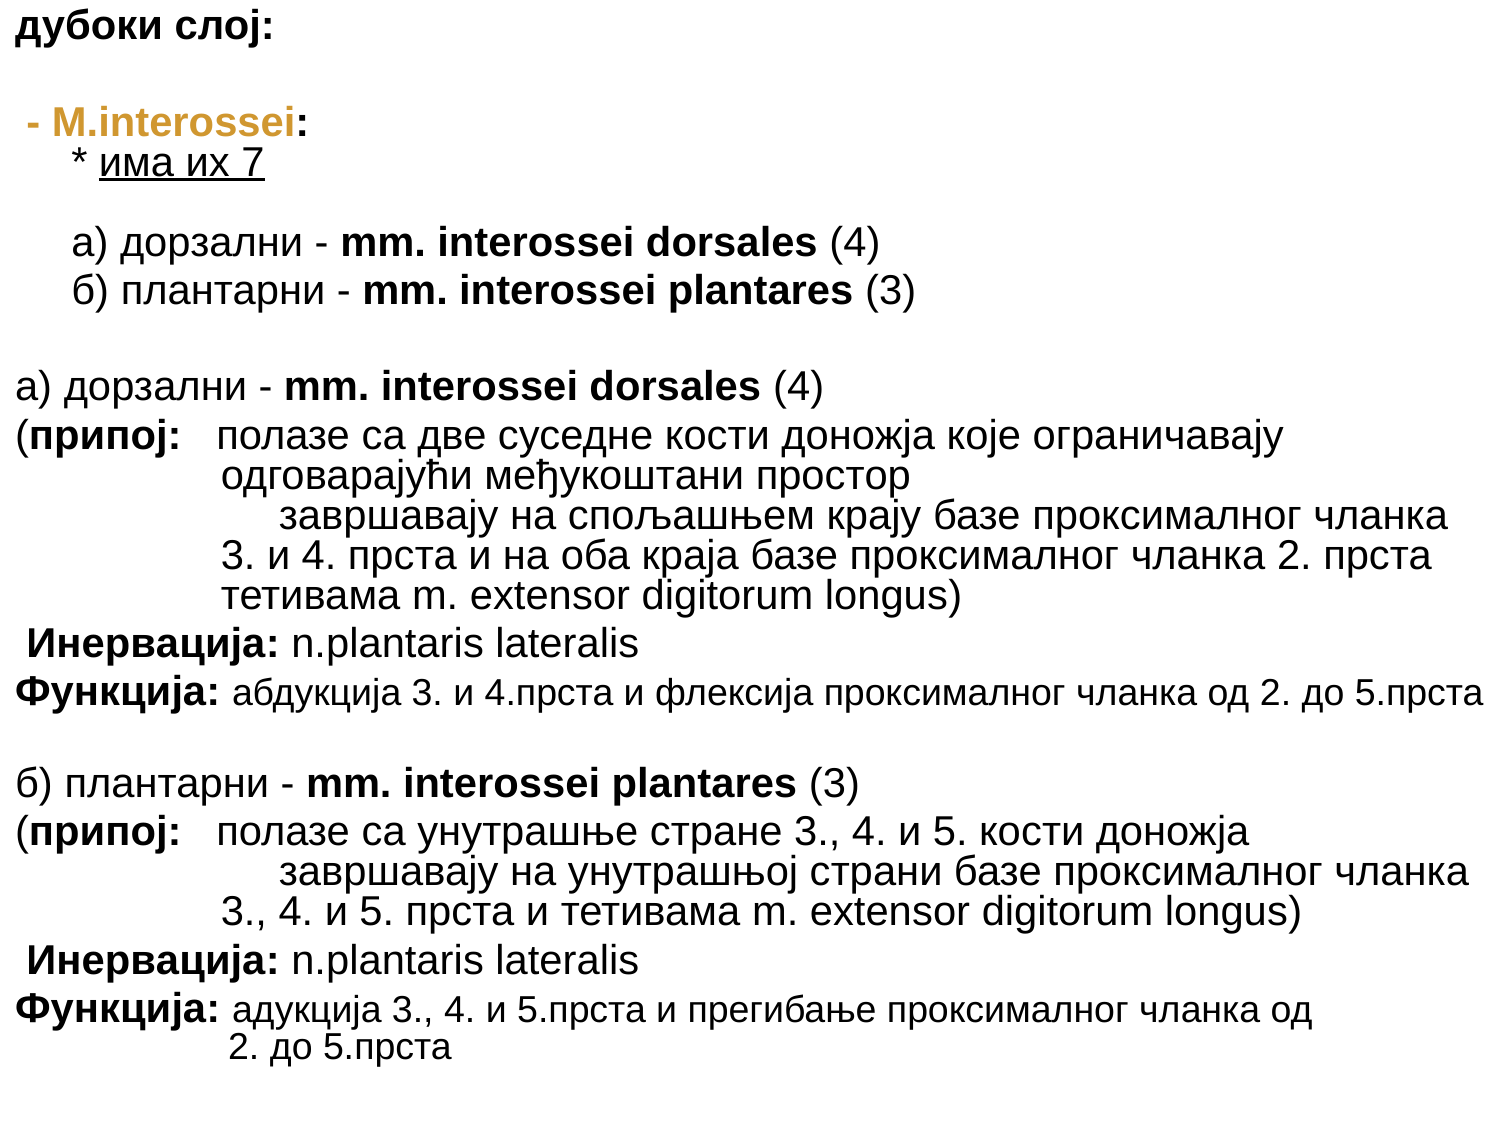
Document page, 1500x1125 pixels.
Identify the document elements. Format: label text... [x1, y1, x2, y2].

list дубоки слој: - M.interossei: * има их 7 a) дорзални - mm. interossei dorsales (4) б) плантарни - mm. interossei plantares (3) a) дорзални - mm. interossei dorsales (4) (припој: полазе са две суседне кости доножја које ограничавају одговарајући међукоштани простор завршавају на спољашњем крају базе проксималног чланка 3. и 4. прста и на оба краја базе проксималног чланка 2. прста тетивама m. extensor digitorum longus) Инервaција: n.plantaris lateralis Функција: абдукција 3. и 4.прста и флексија проксималног чланка од 2. до 5.прста б) плантарни - mm. interossei plantares (3) (припој: полазе са унутрашње стране 3., 4. и 5. кости доножја завршавају на унутрашњој страни базе проксималног чланка 3., 4. и 5. прста и тетивама m. extensor digitorum longus) Инервaција: n.plantaris lateralis Функција: адукција 3., 4. и 5.прста и прегибање проксималног чланка од 2. до 5.прста [0, 0, 1500, 1125]
